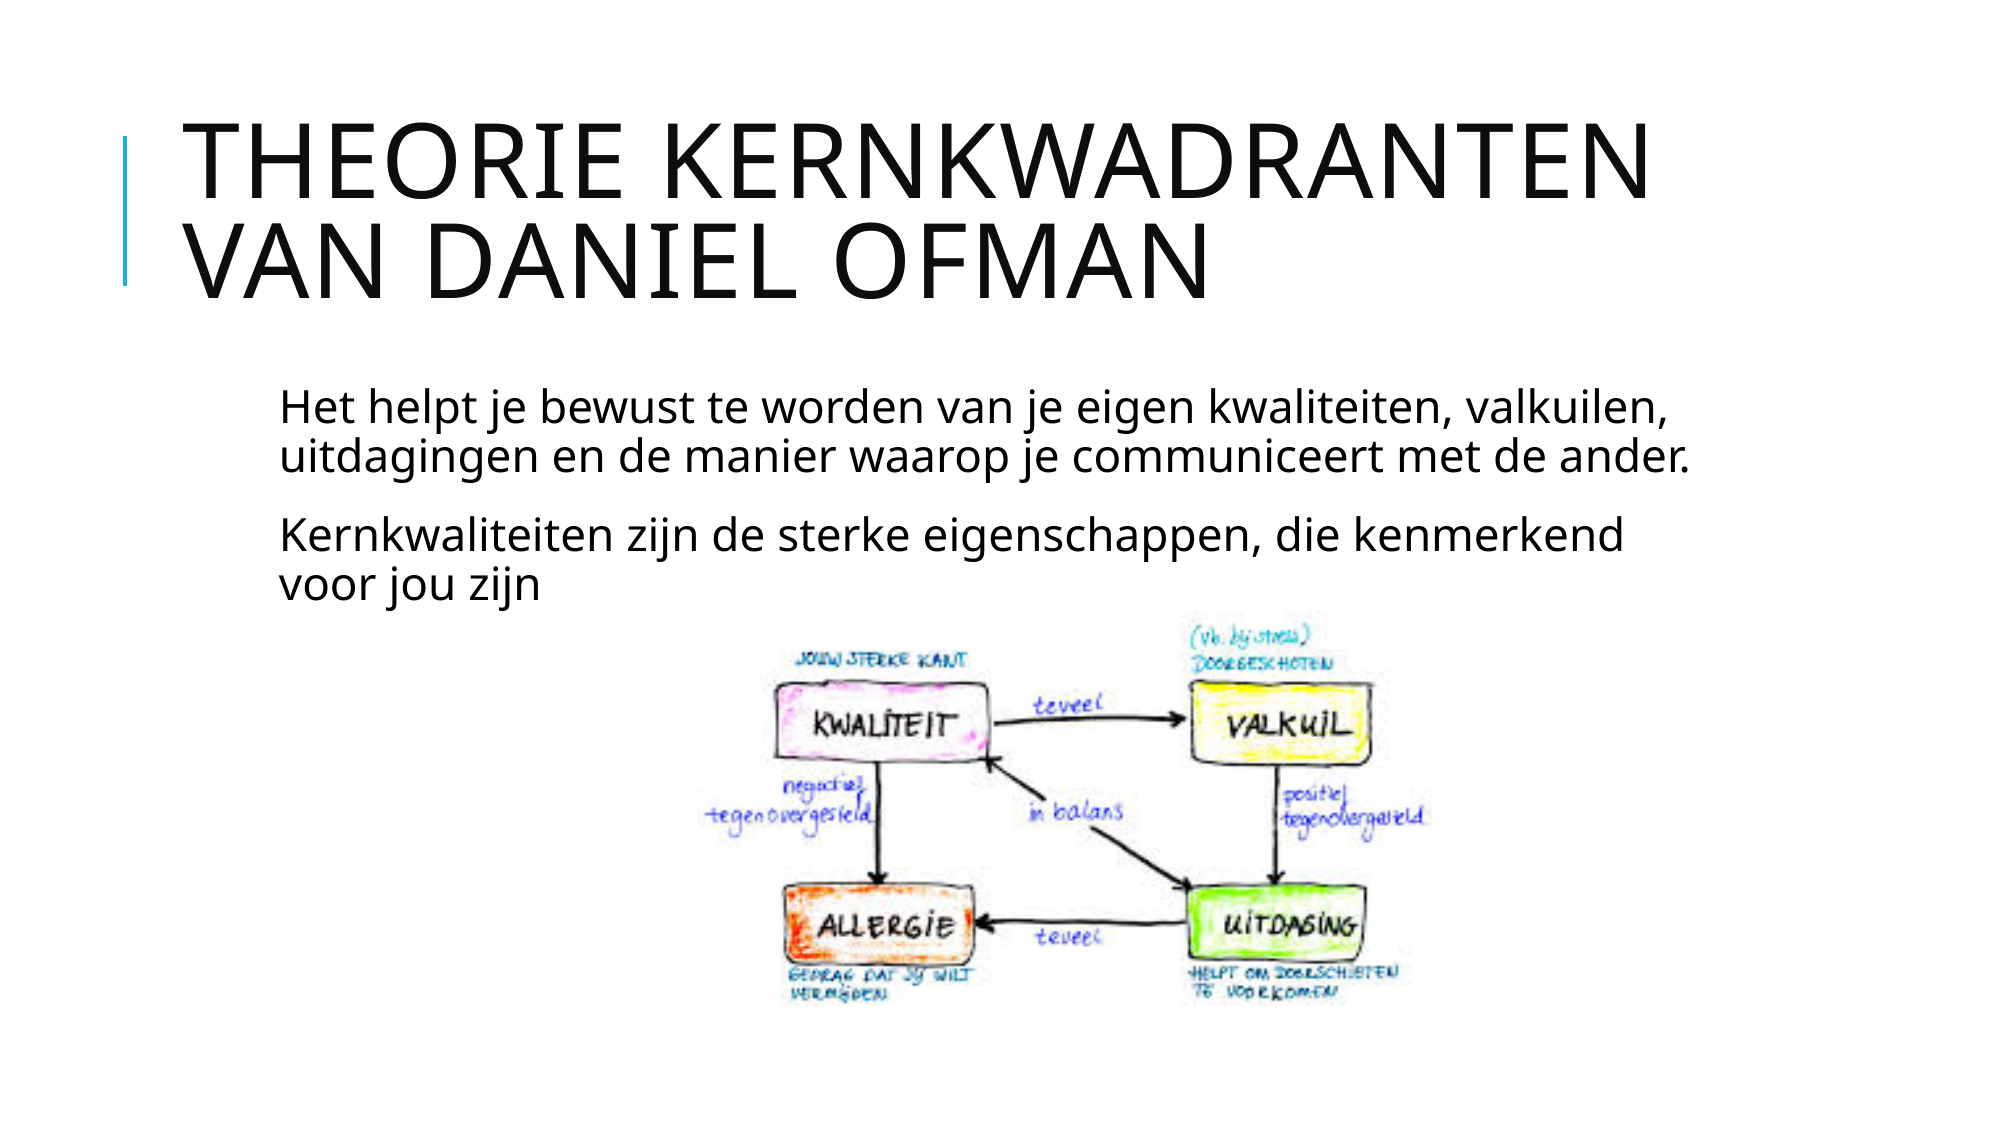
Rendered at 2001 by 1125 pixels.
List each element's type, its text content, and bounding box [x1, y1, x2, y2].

picture [698, 611, 1484, 1026]
title Theorie kernkwadranten van Daniel Ofman [168, 96, 1763, 342]
list Het helpt je bewust te worden van je eigen kwaliteiten, valkuilen, uitdagingen en de manier waarop je communiceert met de ander. Kernkwaliteiten zijn de sterke eigenschappen, die kenmerkend voor jou zijn [217, 376, 1725, 875]
